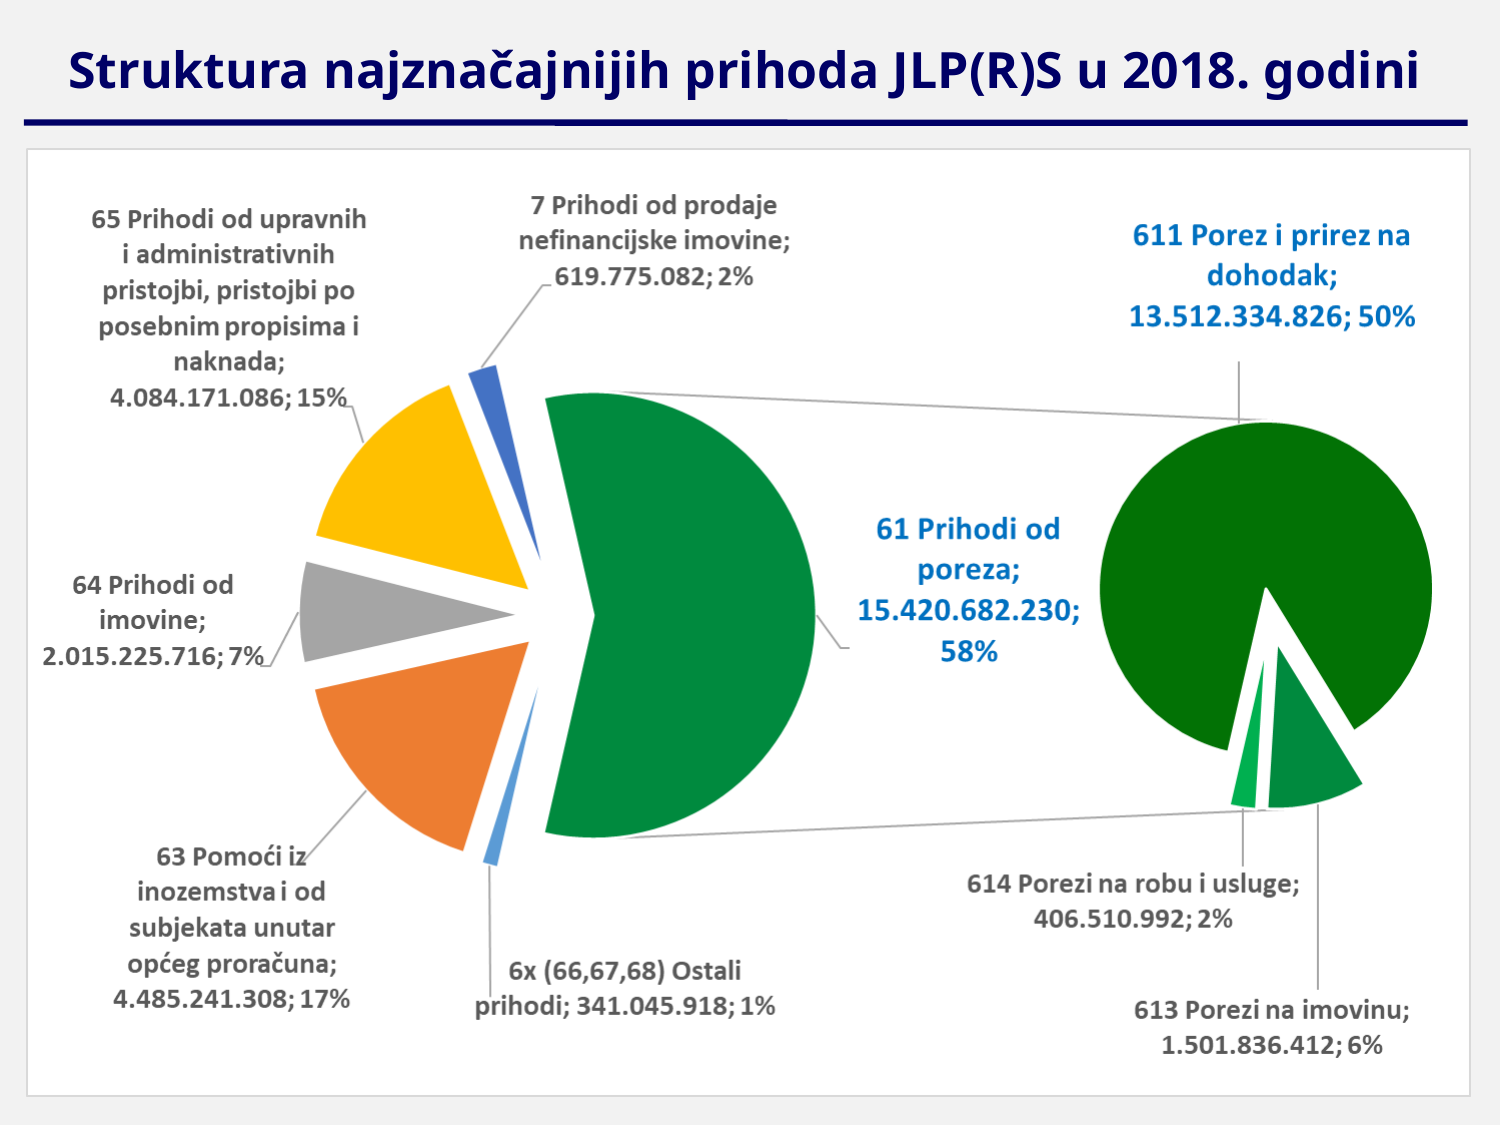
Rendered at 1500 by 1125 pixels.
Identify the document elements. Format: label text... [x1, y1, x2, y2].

title Struktura najznačajnijih prihoda JLP(R)S u 2018. godini [53, 0, 1471, 138]
picture [26, 148, 1471, 1097]
